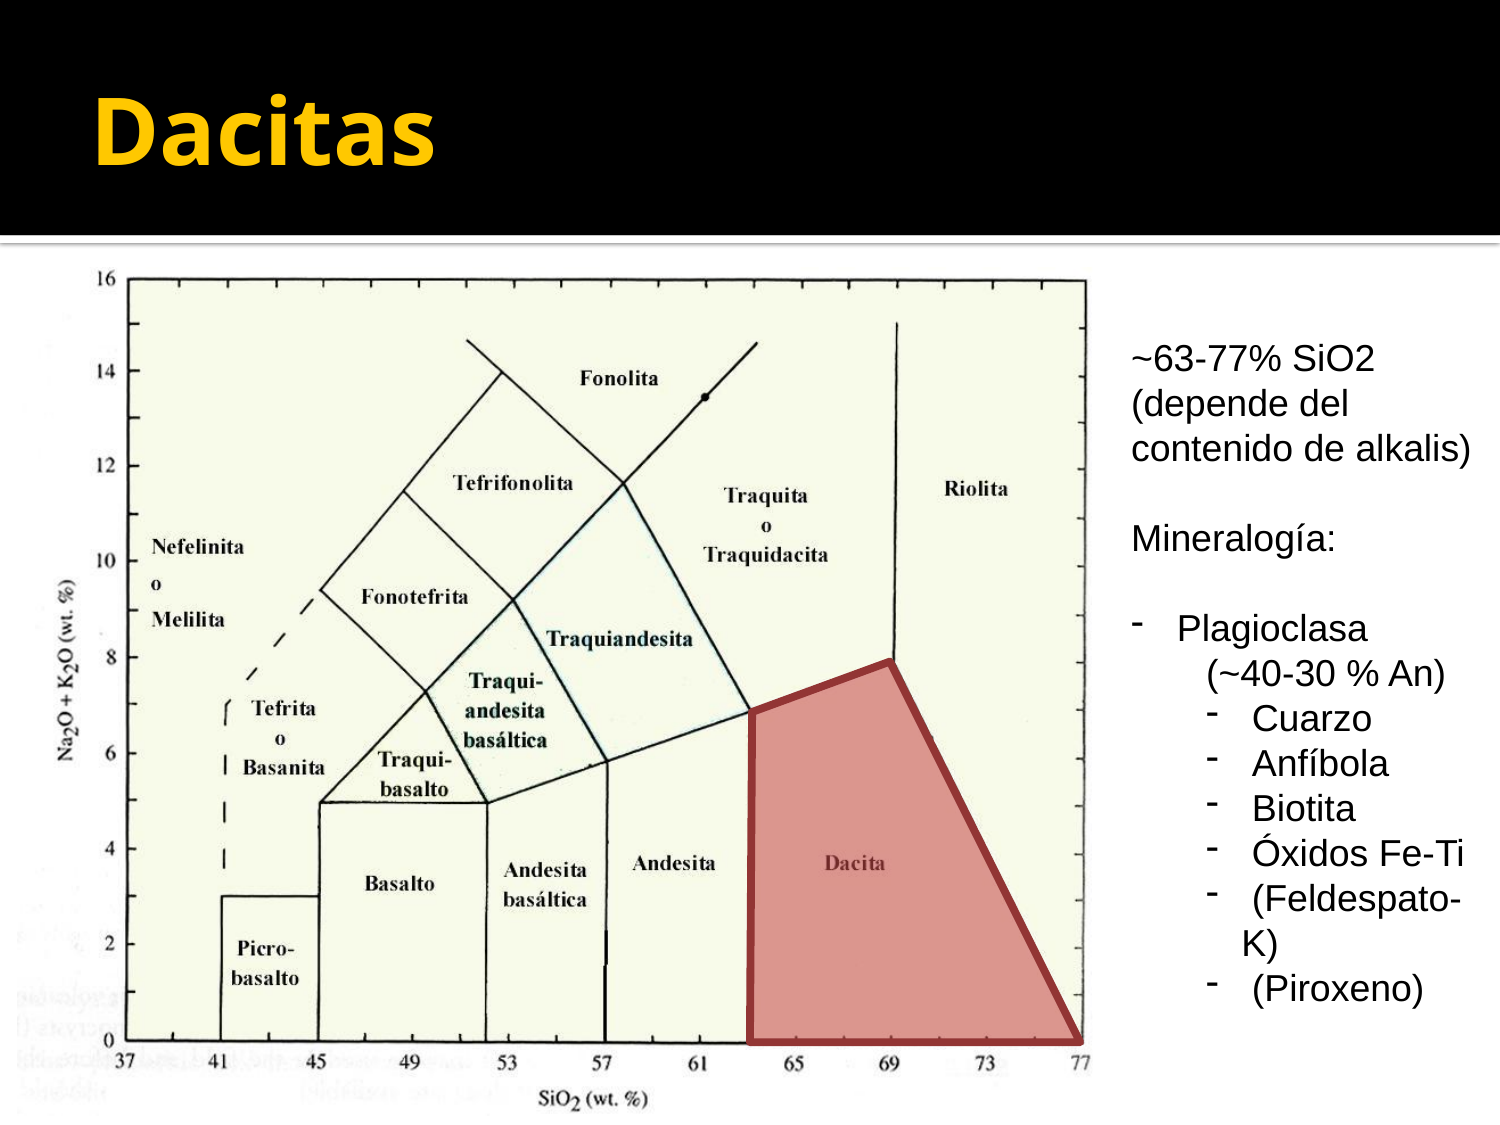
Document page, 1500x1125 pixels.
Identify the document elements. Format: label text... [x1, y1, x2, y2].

text_box ~63-77% SiO2 (depende del contenido de alkalis) Mineralogía: Plagioclasa (~40-30 % An) Cuarzo Anfíbola Biotita Óxidos Fe-Ti (Feldespato-K) (Piroxeno) [1116, 326, 1500, 1016]
picture [17, 267, 1093, 1116]
title Dacitas [75, 24, 1425, 231]
